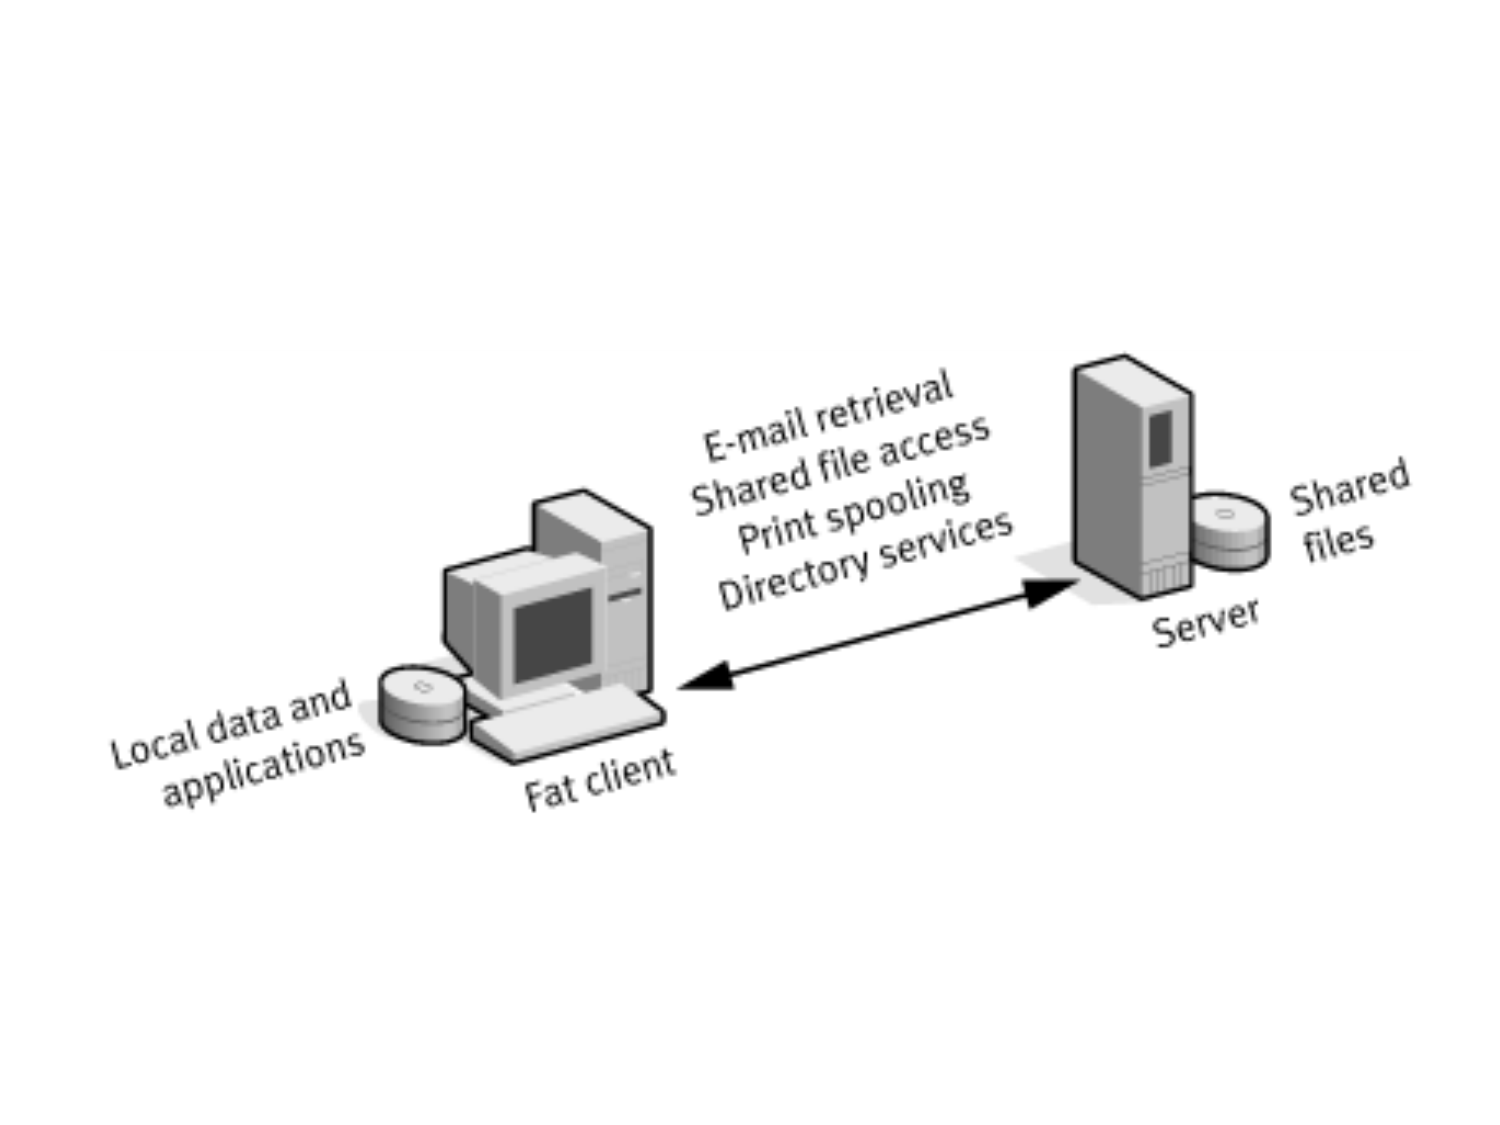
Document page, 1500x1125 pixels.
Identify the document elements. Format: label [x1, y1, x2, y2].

picture [100, 349, 1423, 823]
